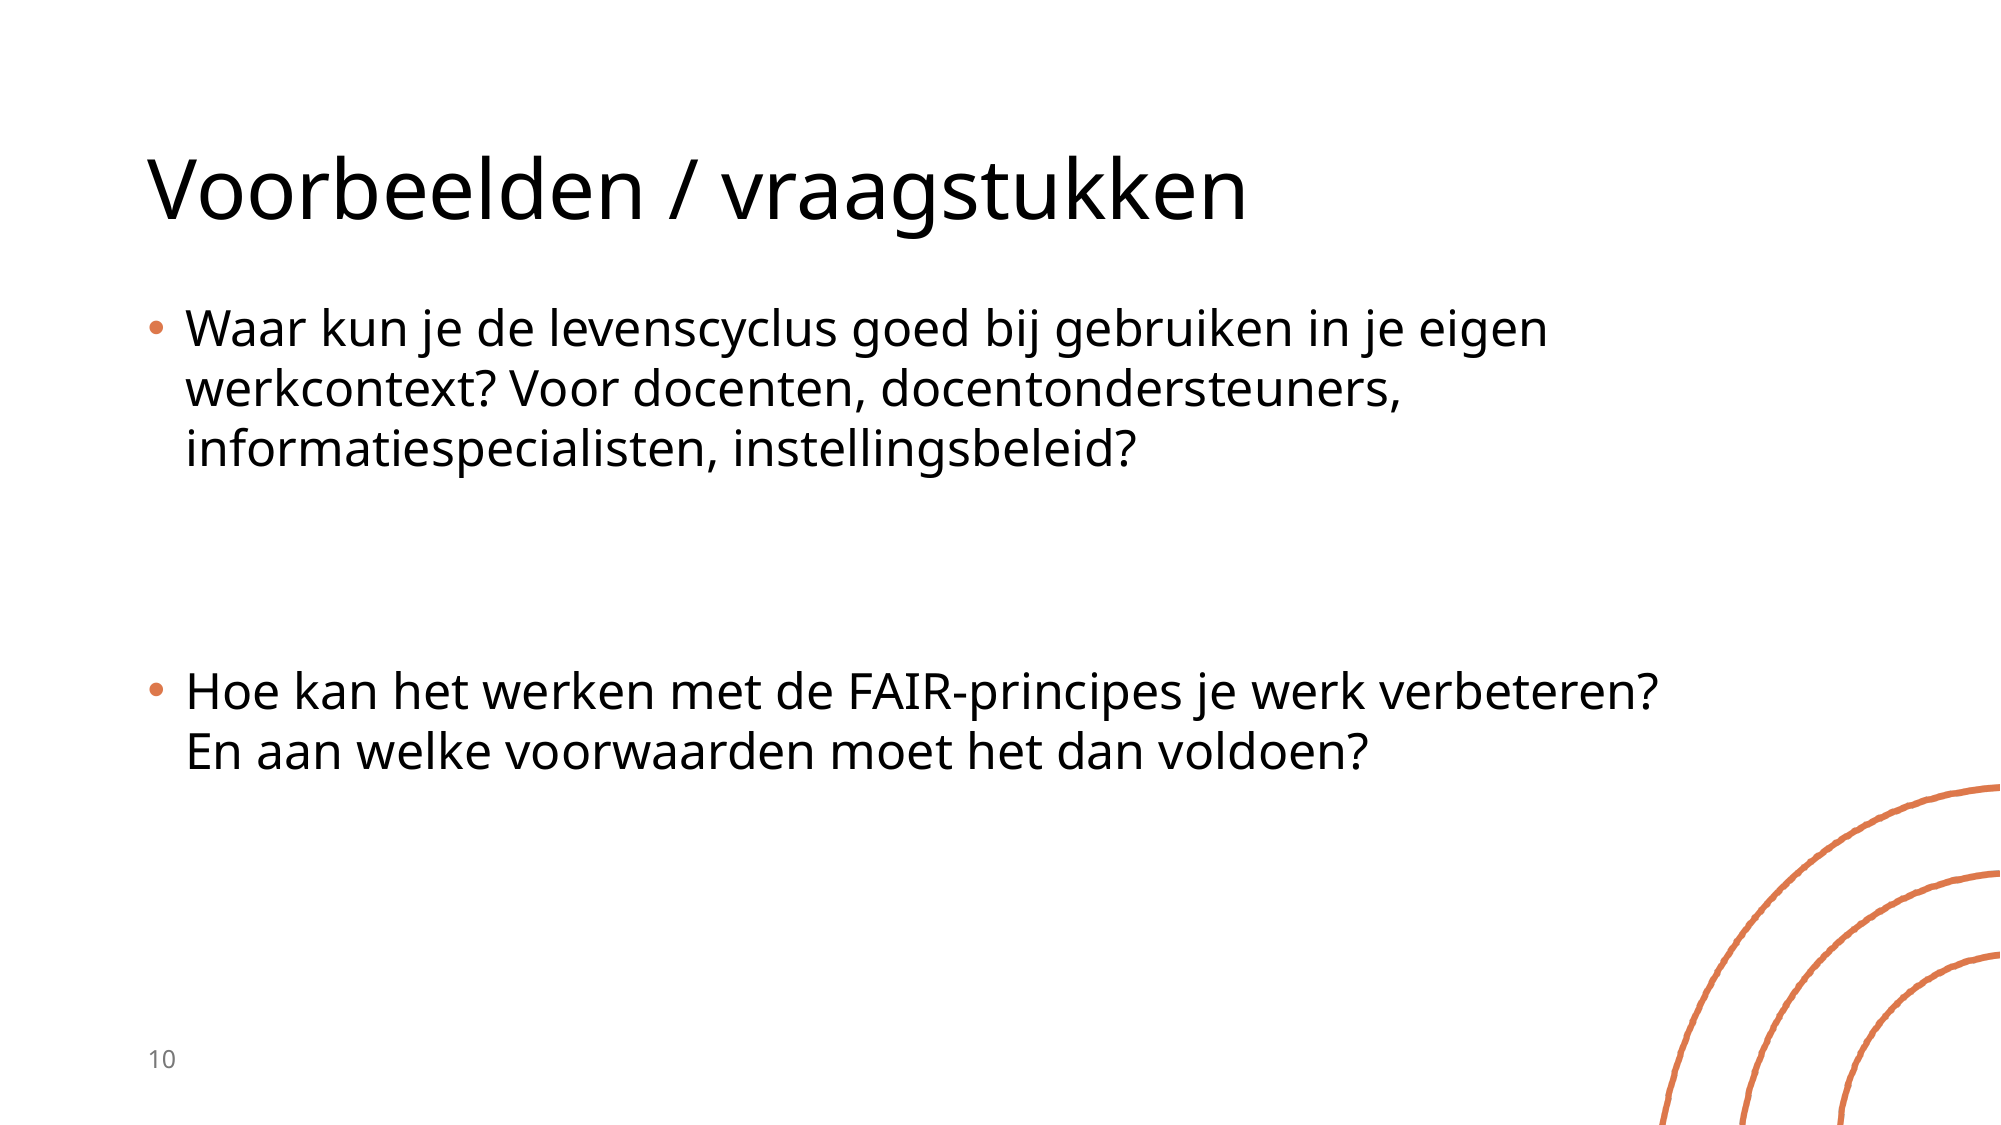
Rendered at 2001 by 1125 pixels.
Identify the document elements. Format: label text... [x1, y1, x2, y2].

list Waar kun je de levenscyclus goed bij gebruiken in je eigen werkcontext? Voor docenten, docentondersteuners, informatiespecialisten, instellingsbeleid? Hoe kan het werken met de FAIR-principes je werk verbeteren? En aan welke voorwaarden moet het dan voldoen? [147, 296, 1713, 1001]
slide_number 10 [147, 1045, 207, 1076]
picture [1659, 784, 2000, 1125]
title Voorbeelden / vraagstukken [147, 147, 1713, 239]
